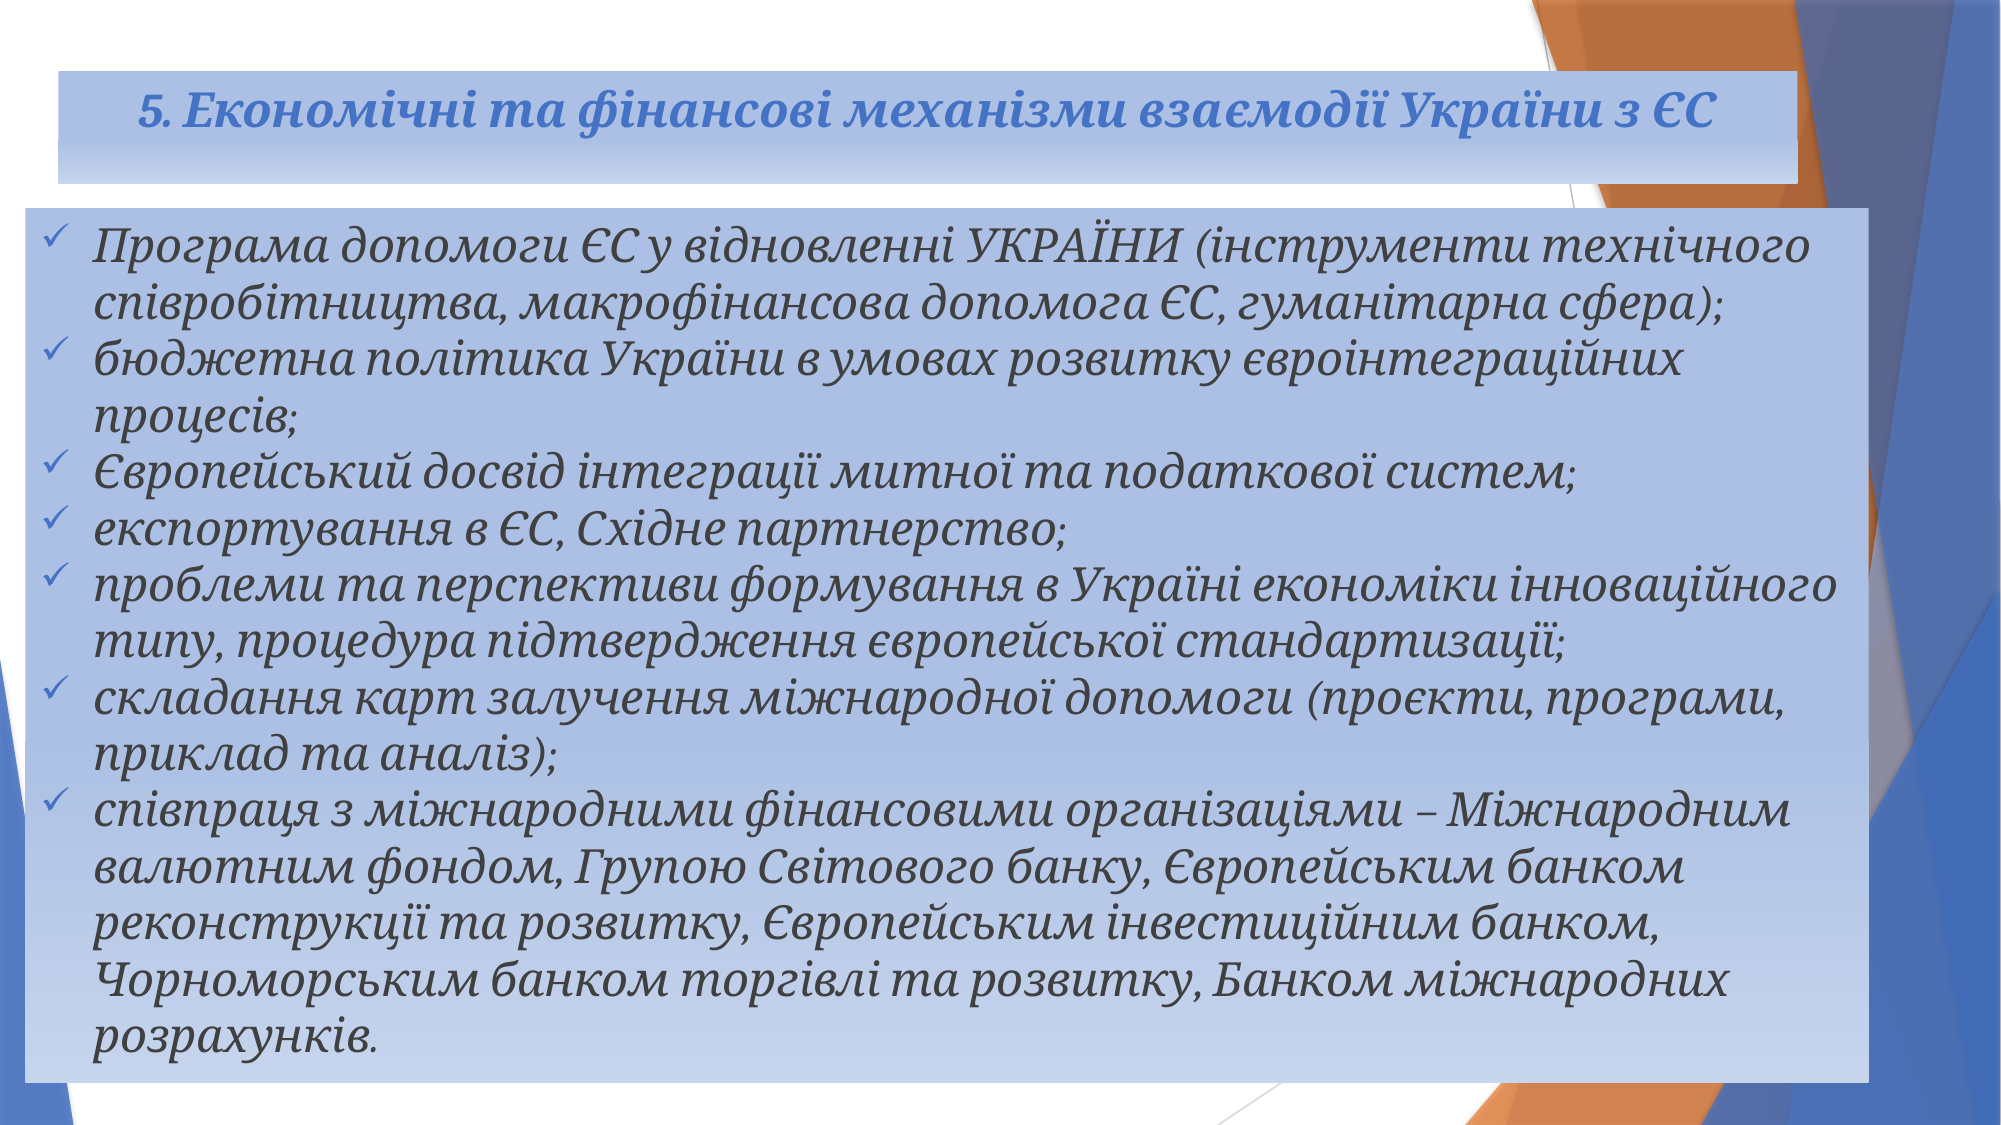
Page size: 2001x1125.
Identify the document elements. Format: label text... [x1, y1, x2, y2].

list Програма допомоги ЄС у відновленні УКРАЇНИ (інструменти технічного співробітництва, макрофінансова допомога ЄС, гуманітарна сфера); бюджетна політика України в умовах розвитку євроінтеграційних процесів; Європейський досвід інтеграції митної та податкової систем; експортування в ЄС, Східне партнерство; проблеми та перспективи формування в Україні економіки інноваційного типу, процедура підтвердження європейської стандартизації; складання карт залучення міжнародної допомоги (проєкти, програми, приклад та аналіз); співпраця з міжнародними фінансовими організаціями – Міжнародним валютним фондом, Групою Світового банку, Європейським банком реконструкції та розвитку, Європейським інвестиційним банком, Чорноморським банком торгівлі та розвитку, Банком міжнародних розрахунків. [25, 208, 1869, 1083]
title 5. Економічні та фінансові механізми взаємодії України з ЄС [58, 71, 1798, 184]
